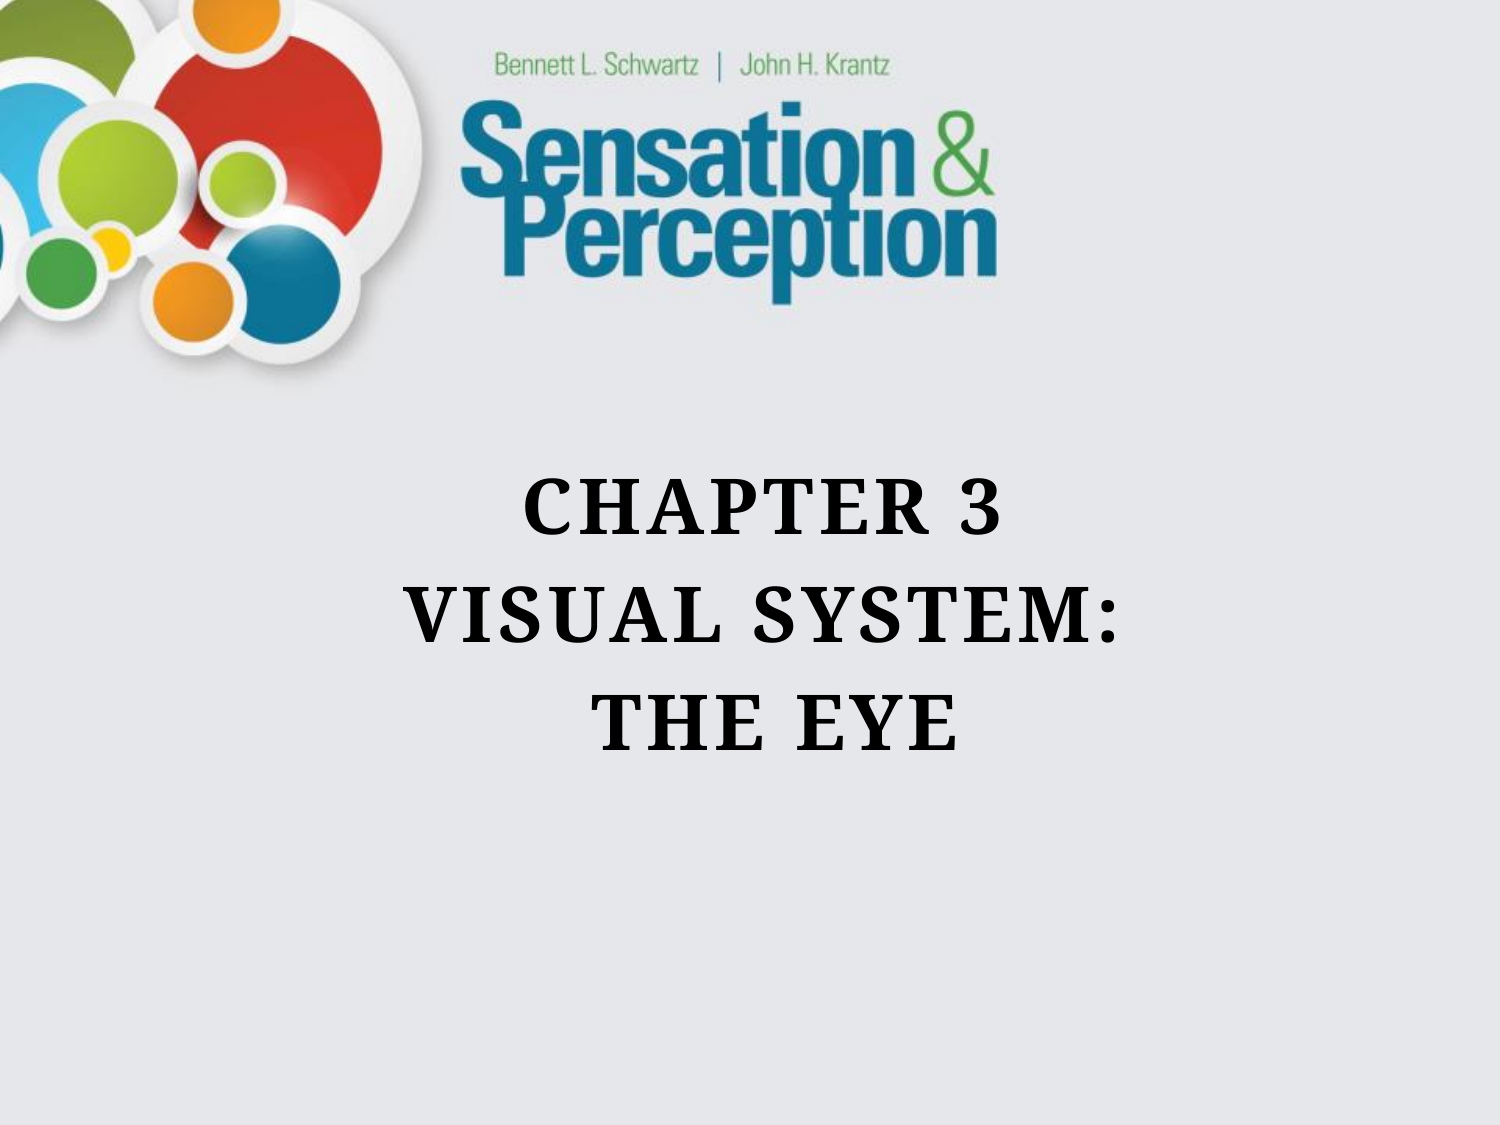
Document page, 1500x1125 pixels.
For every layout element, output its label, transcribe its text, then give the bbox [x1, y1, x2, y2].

list Chapter 3 VISUAL SYSTEM: The Eye [224, 450, 1300, 813]
picture [0, 0, 1500, 1125]
